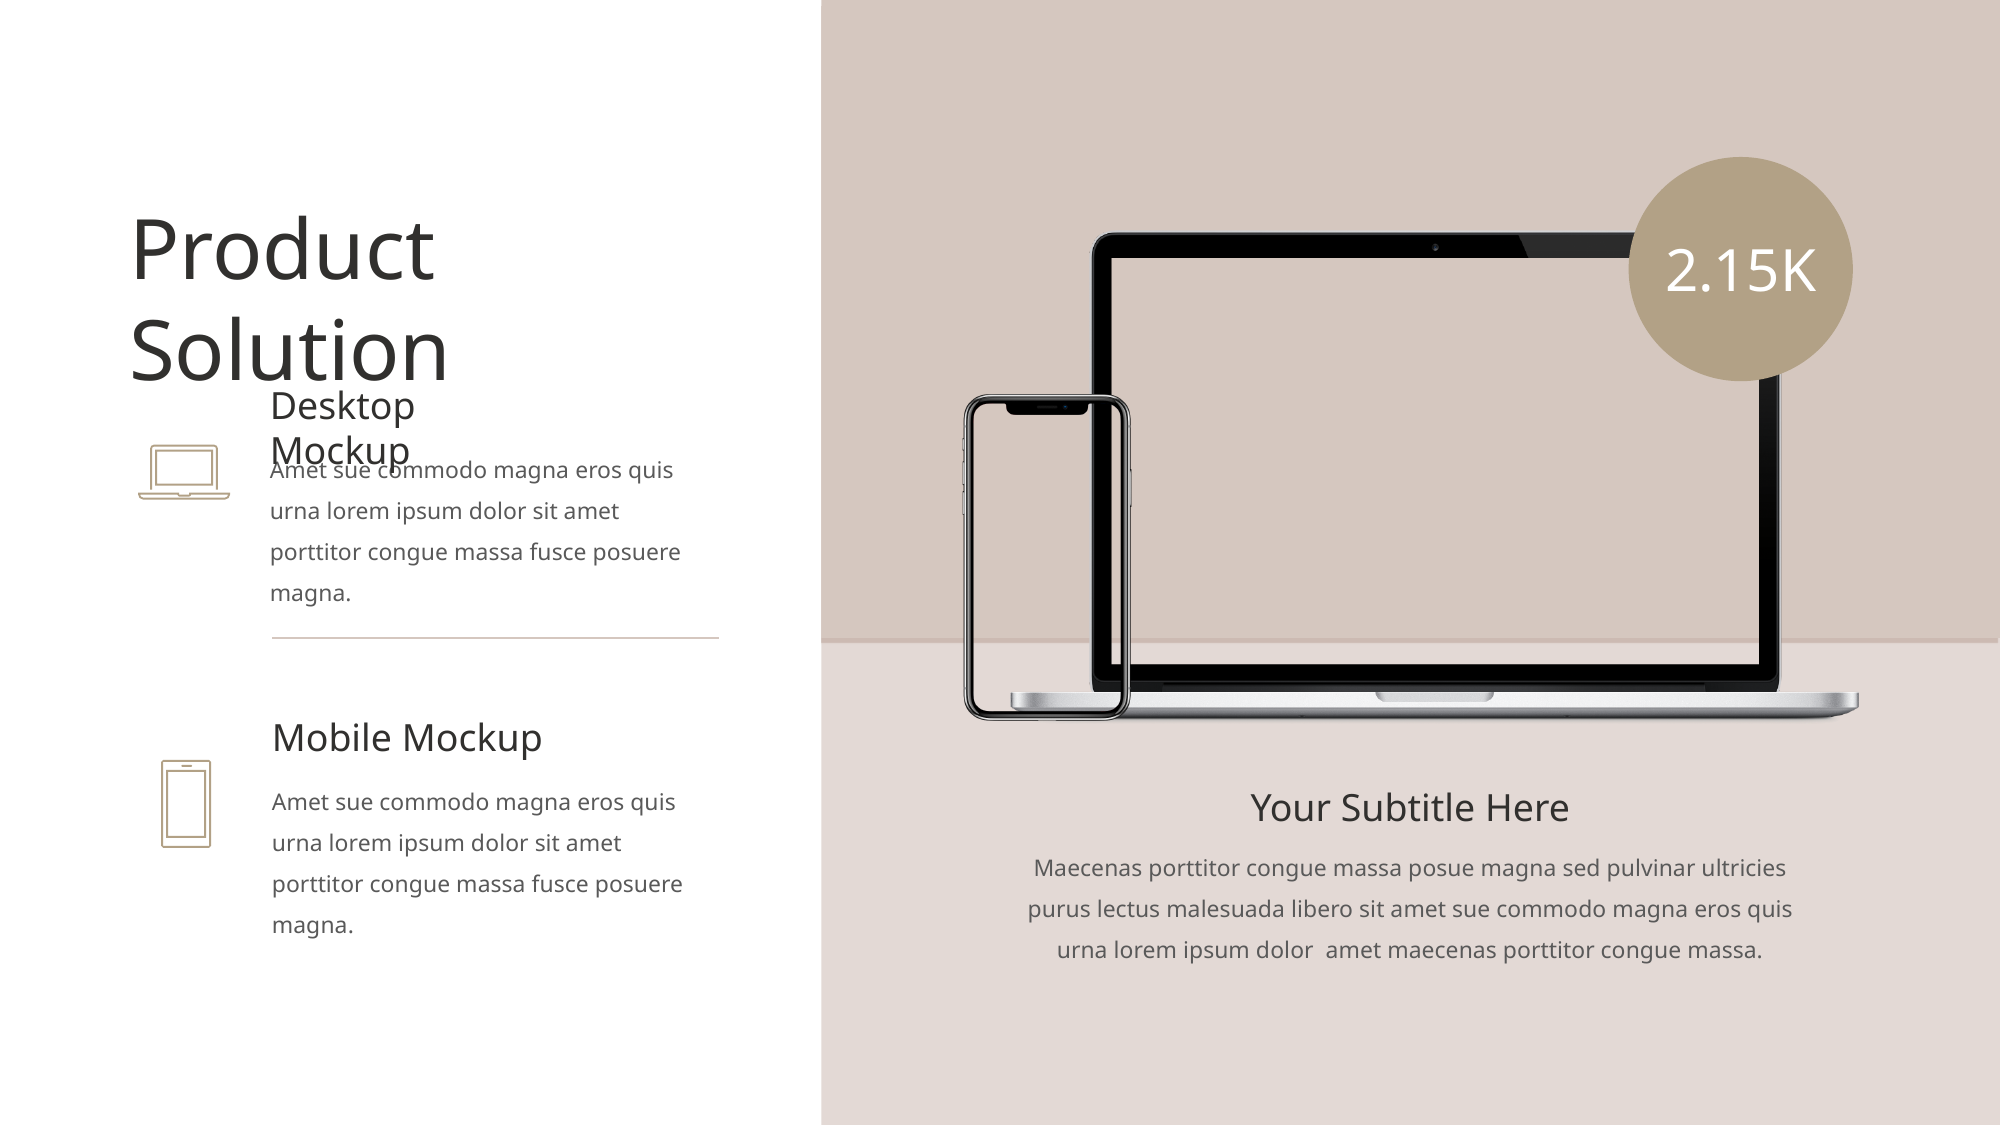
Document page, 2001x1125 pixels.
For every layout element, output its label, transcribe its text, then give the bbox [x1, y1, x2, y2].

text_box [138, 374, 734, 902]
text_box Product Solution [114, 189, 752, 404]
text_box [1622, 156, 1859, 382]
picture [962, 230, 1859, 724]
text_box Maecenas porttitor congue massa posue magna sed pulvinar ultricies purus lectus malesuada libero sit amet sue commodo magna eros quis urna lorem ipsum dolor amet maecenas porttitor congue massa. [986, 832, 1835, 971]
text_box Your Subtitle Here [1206, 776, 1615, 832]
